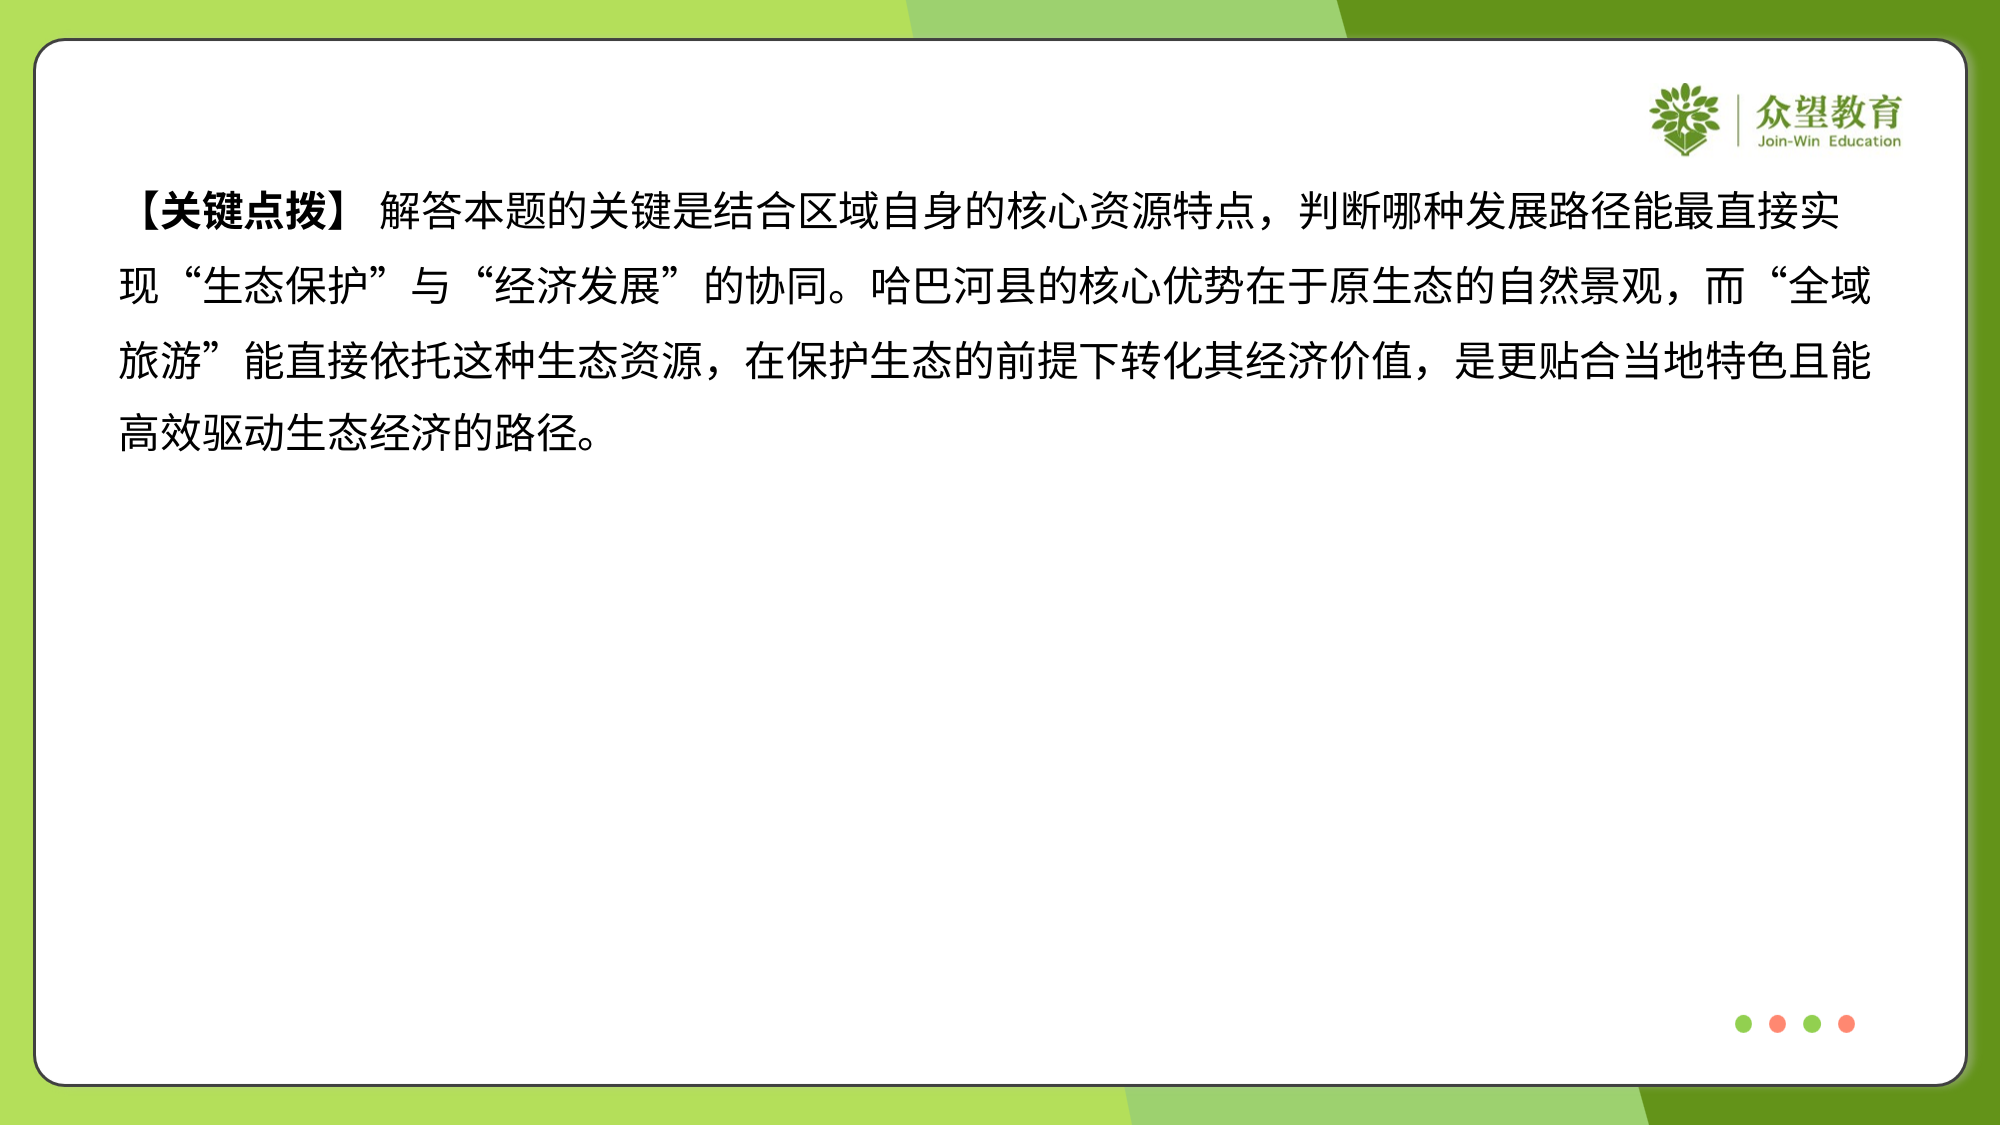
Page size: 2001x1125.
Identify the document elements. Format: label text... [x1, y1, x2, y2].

picture [0, 0, 2000, 1125]
text_box 【关键点拨】 解答本题的关键是结合区域自身的核心资源特点，判断哪种发展路径能最直接实 现“生态保护”与“经济发展”的协同。哈巴河县的核心优势在于原生态的自然景观，而“全域 旅游”能直接依托这种生态资源，在保护生态的前提下转化其经济价值，是更贴合当地特色且能 高效驱动生态经济的路径。 [118, 159, 1883, 450]
